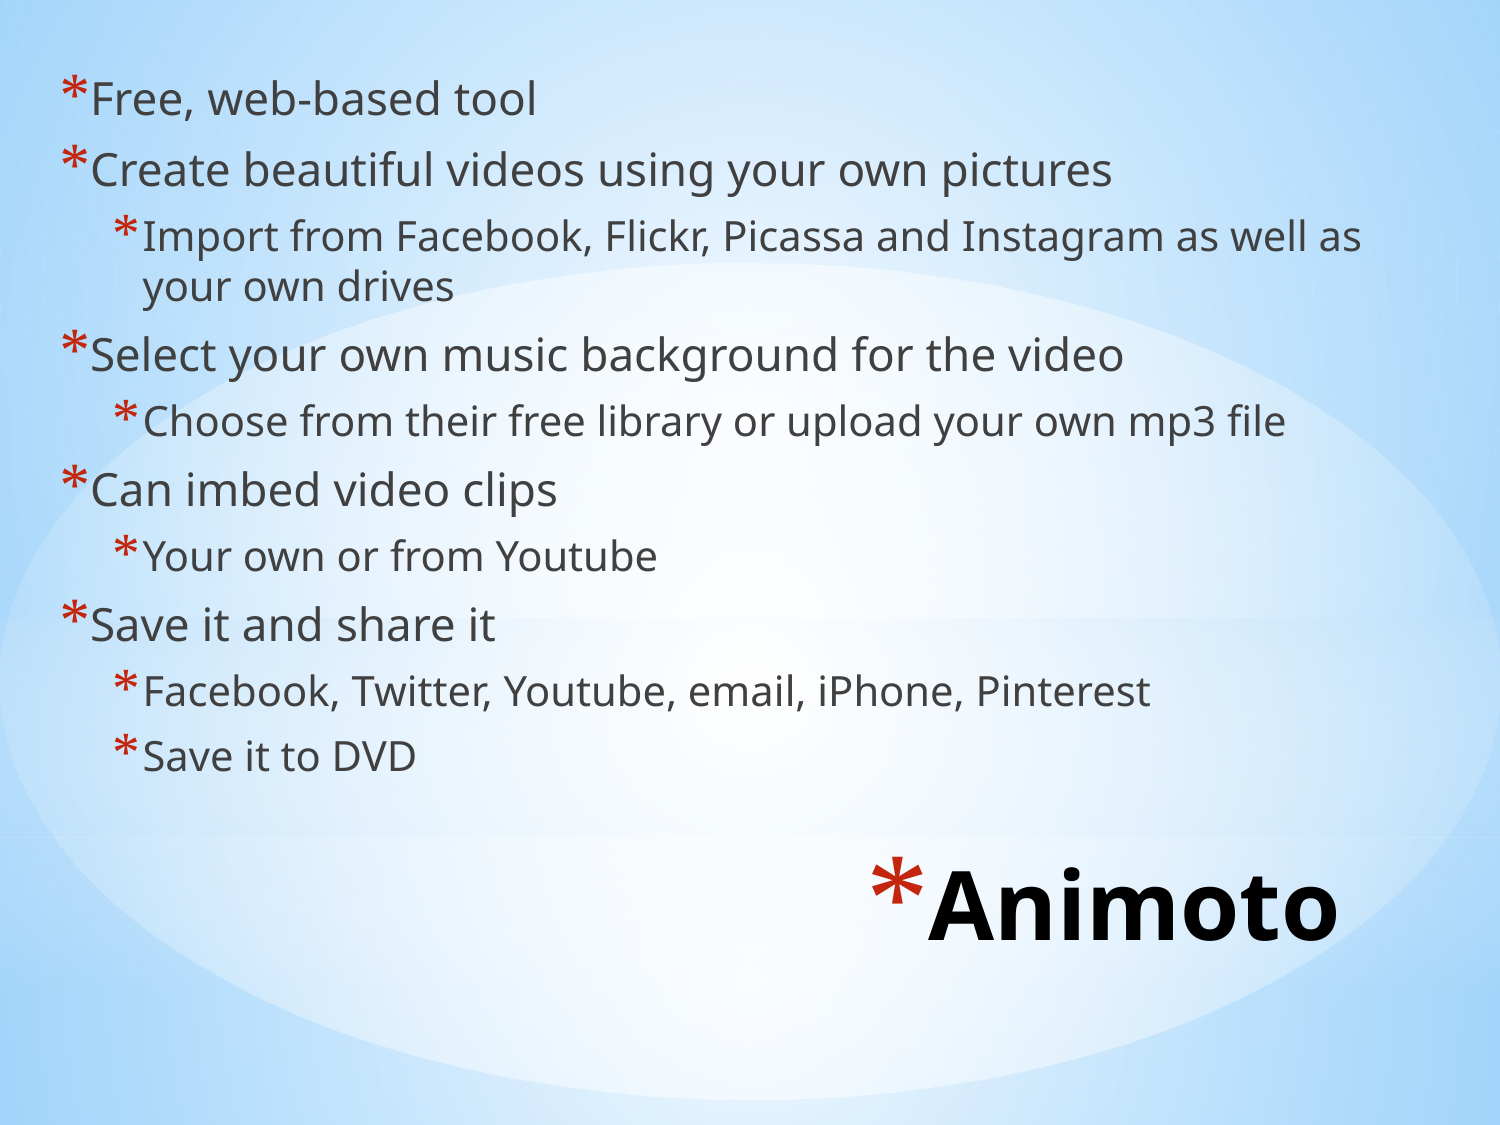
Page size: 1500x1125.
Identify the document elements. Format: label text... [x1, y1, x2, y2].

title Animoto [312, 837, 1381, 1025]
list Free, web-based tool Create beautiful videos using your own pictures Import from Facebook, Flickr, Picassa and Instagram as well as your own drives Select your own music background for the video Choose from their free library or upload your own mp3 file Can imbed video clips Your own or from Youtube Save it and share it Facebook, Twitter, Youtube, email, iPhone, Pinterest Save it to DVD [37, 62, 1450, 788]
